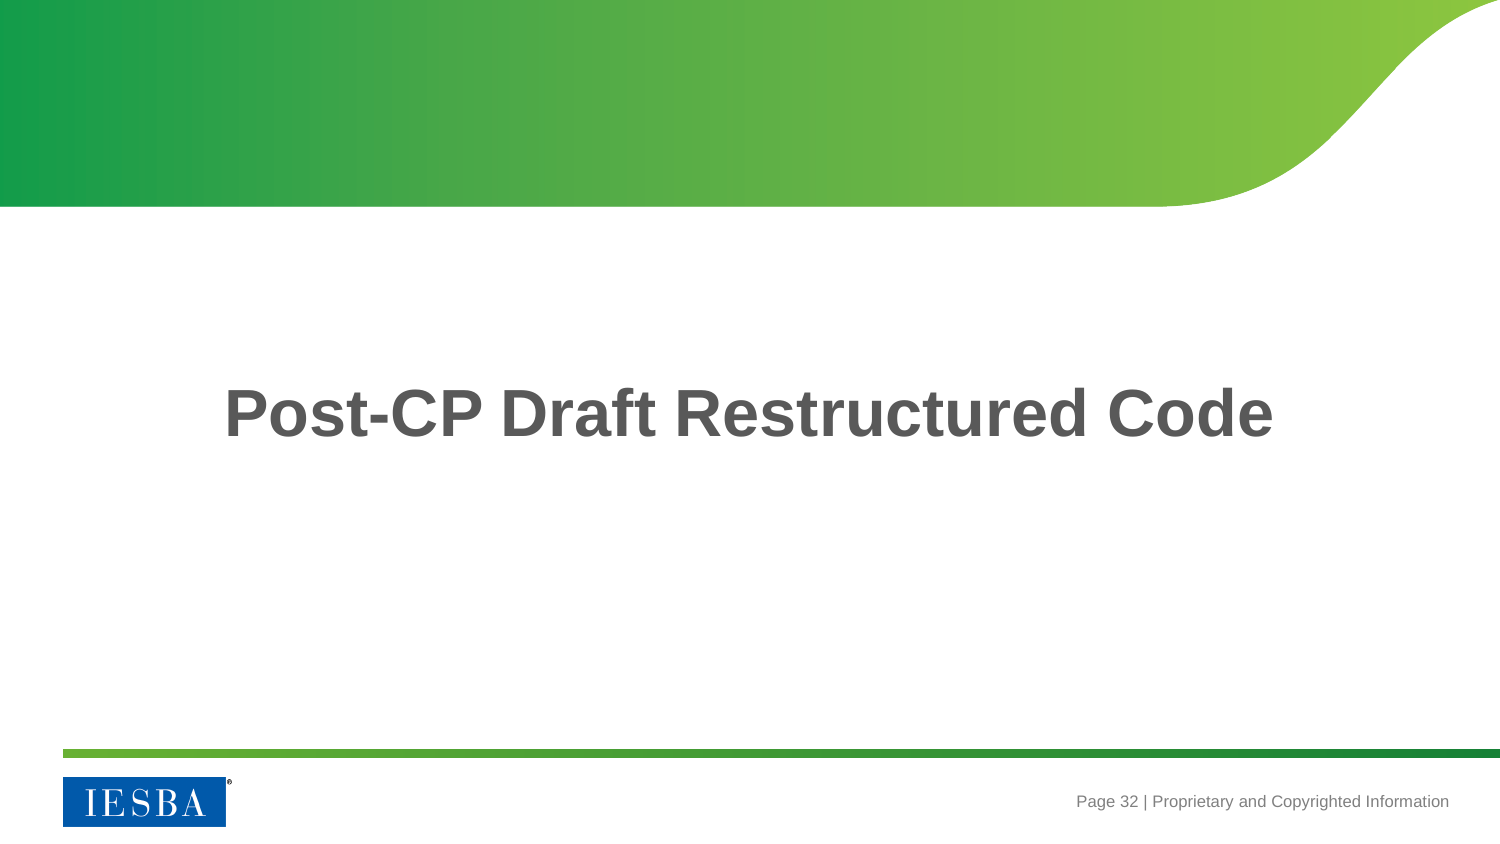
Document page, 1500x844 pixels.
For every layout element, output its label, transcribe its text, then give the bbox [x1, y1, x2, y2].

list Post-CP Draft Restructured Code [187, 346, 1313, 472]
picture [0, 0, 1500, 207]
picture [63, 777, 232, 827]
